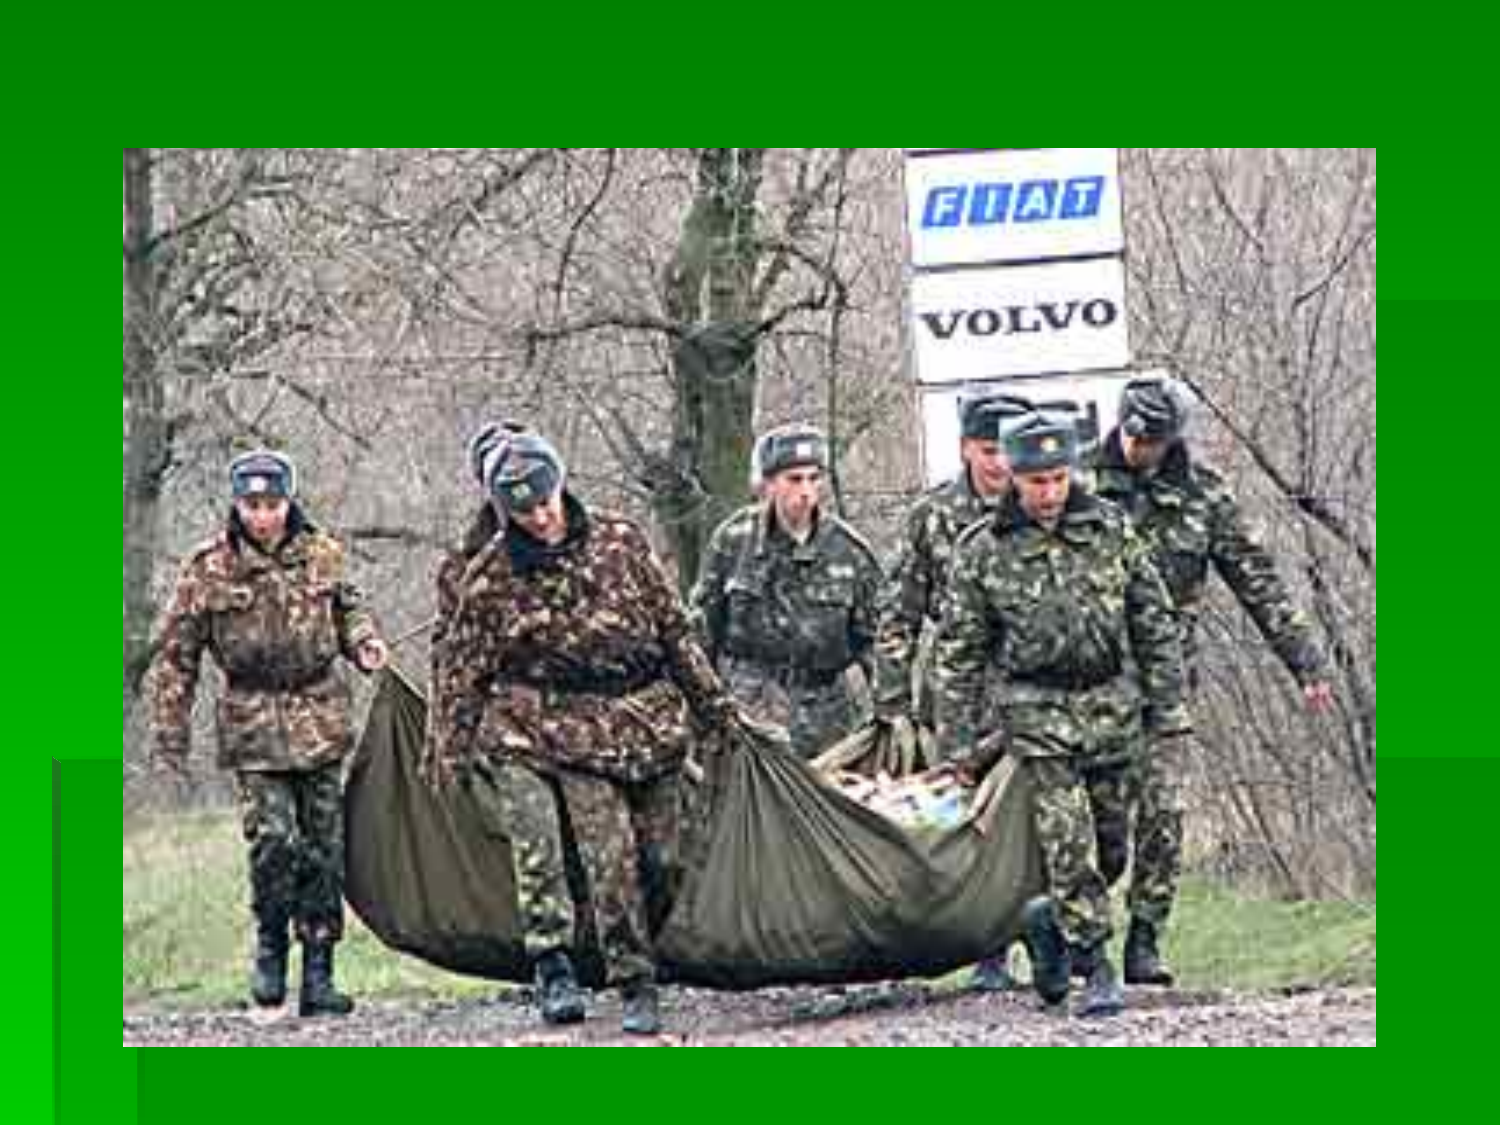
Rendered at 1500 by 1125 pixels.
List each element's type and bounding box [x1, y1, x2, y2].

picture [123, 148, 1377, 1048]
